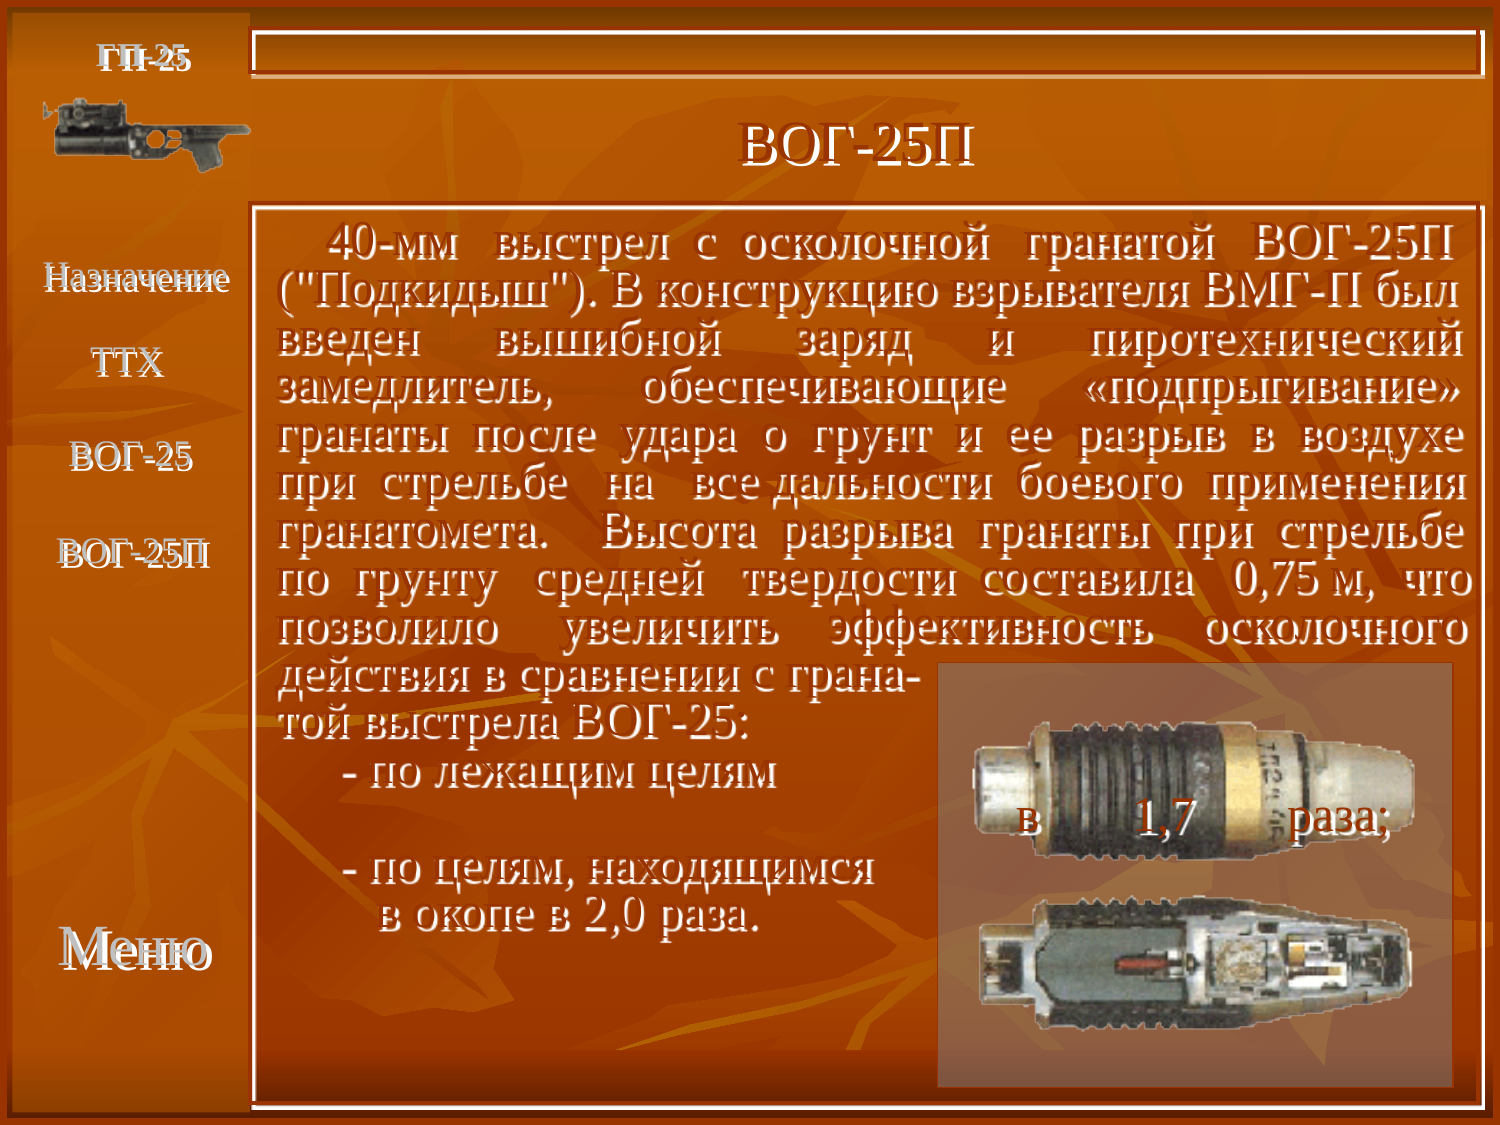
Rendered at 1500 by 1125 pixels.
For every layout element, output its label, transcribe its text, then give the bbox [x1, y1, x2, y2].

text_box [12, 12, 250, 75]
text_box [249, 203, 1478, 1104]
text_box [12, 75, 1488, 200]
text_box Назначение [27, 242, 244, 303]
text_box [0, 0, 1500, 1125]
text_box ГП-25 [81, 25, 203, 81]
text_box [249, 28, 1478, 72]
text_box 40-мм выстрел с осколочной гранатой ВОГ-25П ("Подкидыш"). В конструкцию взрывателя ВМГ-П был введен вышибной заряд и пиротехнический замедлитель, обеспечивающие «подпрыгивание» гранаты после удара о грунт и ее разрыв в воздухе при стрельбе на все дальности боевого применения гранатомета. Высота разрыва гранаты при стрельбе по грунту средней твердости составила 0,75 м, что позволило увеличить эффективность осколочного действия в сравнении с грана- той выстрела ВОГ-25: - по лежащим целям в 1,7 раза; - по целям, находящимся в окопе в 2,0 раза. [260, 210, 1498, 1041]
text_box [937, 662, 1454, 1088]
text_box ТТХ [75, 328, 178, 388]
text_box [12, 200, 250, 1113]
text_box Меню [43, 900, 225, 985]
text_box ВОГ-25П [722, 95, 987, 181]
text_box ВОГ-25П [40, 518, 222, 579]
picture [40, 93, 253, 175]
text_box ВОГ-25 [53, 421, 207, 482]
